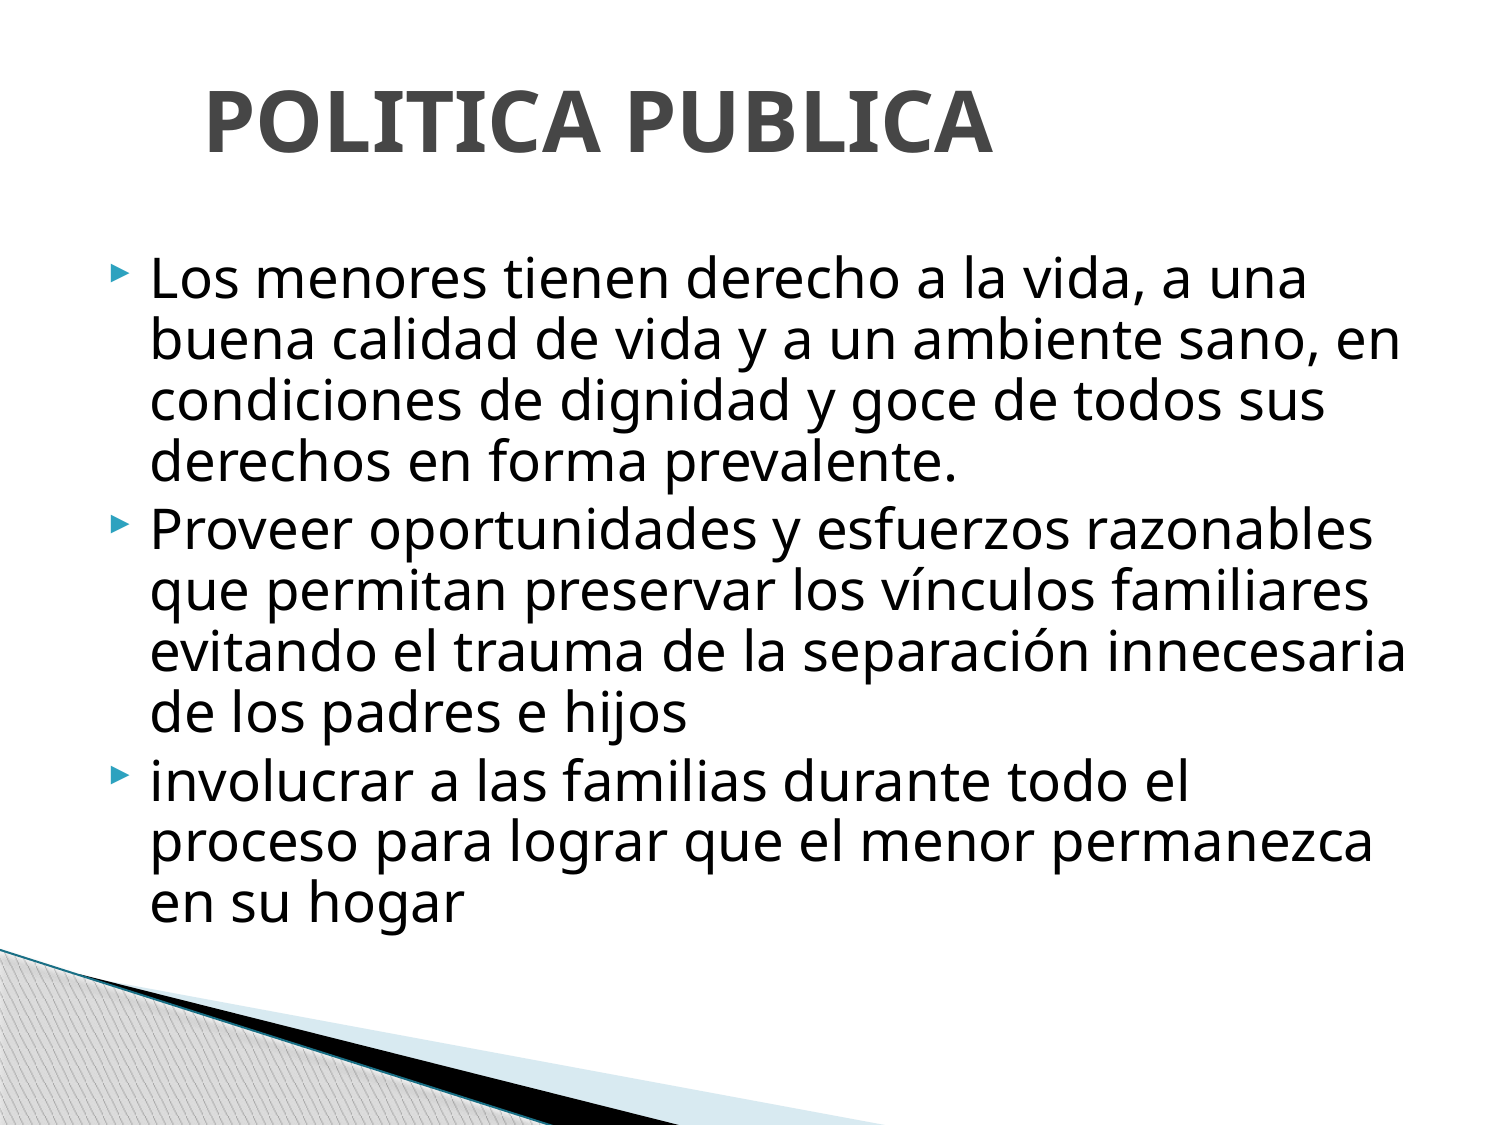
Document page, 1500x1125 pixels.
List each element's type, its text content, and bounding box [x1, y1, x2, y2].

title POLITICA PUBLICA [187, 52, 1463, 288]
list Los menores tienen derecho a la vida, a una buena calidad de vida y a un ambiente sano, en condiciones de dignidad y goce de todos sus derechos en forma prevalente. Proveer oportunidades y esfuerzos razonables que permitan preservar los vínculos familiares evitando el trauma de la separación innecesaria de los padres e hijos involucrar a las familias durante todo el proceso para lograr que el menor permanezca en su hogar [75, 243, 1425, 986]
